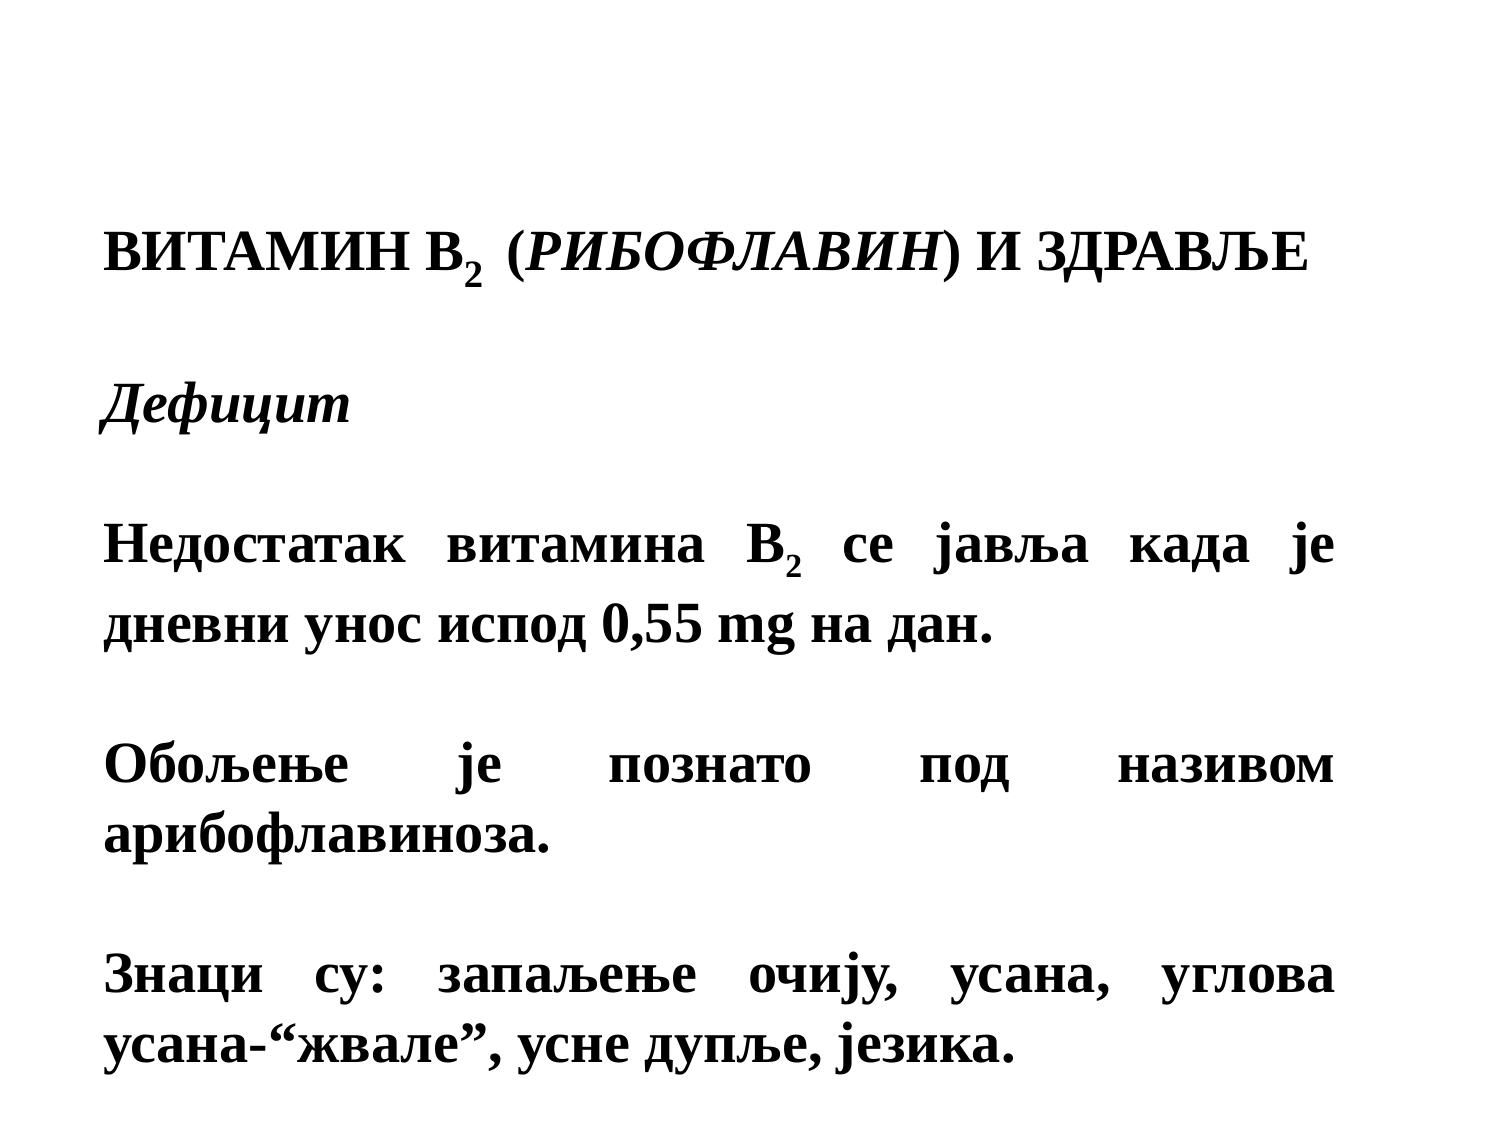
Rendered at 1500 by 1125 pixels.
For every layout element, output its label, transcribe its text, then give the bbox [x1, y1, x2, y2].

text_box ВИТАМИН B2 (РИБОФЛАВИН) И ЗДРАВЉЕ Дефицит Недостатак витамина B2 се јавља када је дневни унос испод 0,55 mg на дан. Обољење је познато под називом арибофлавиноза. Знаци су: запаљење очију, усана, углова усана-“жвале”, усне дупље, језика. [88, 196, 1351, 1082]
